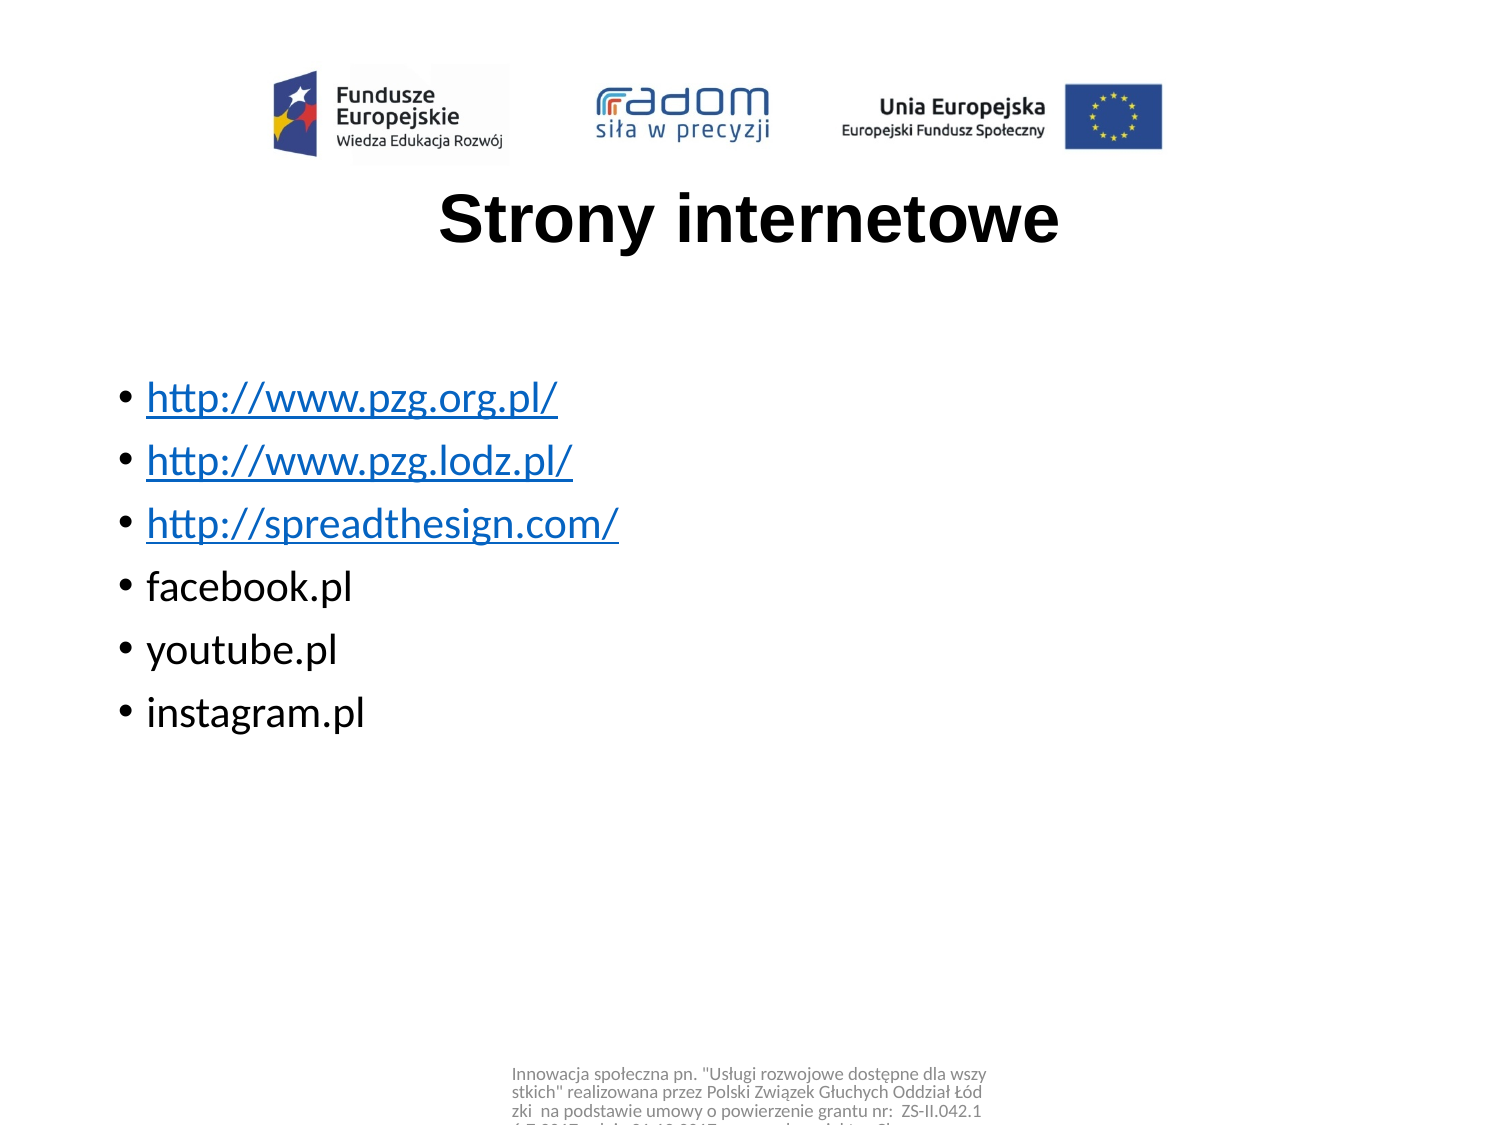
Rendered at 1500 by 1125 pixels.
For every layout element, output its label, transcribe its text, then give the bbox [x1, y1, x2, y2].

footer Innowacja społeczna pn. "Usługi rozwojowe dostępne dla wszystkich" realizowana przez Polski Związek Głuchych Oddział Łódzki na podstawie umowy o powierzenie grantu nr: ZS-II.042.16.7.2017 z dnia 21.12.2017 w ramach projektu „Chcemy pracować – innowacje w zakresie usług opiekuńczych dla osób zależnych” realizowanego przez Gminę Miasta Radomia w ramach programu Operacyjnego Wiedza Edukacja Rozwój 2014-2020 współfinansowanego ze środków Europejskiego Funduszu Społecznego IV Oś Priorytetowa POWER, Działanie 4.1: Innowacje społeczne [496, 1042, 1004, 1103]
list http://www.pzg.org.pl/ http://www.pzg.lodz.pl/ http://spreadthesign.com/ facebook.pl youtube.pl instagram.pl [103, 299, 1397, 1014]
title Strony internetowe [103, 111, 1397, 299]
picture [267, 61, 1183, 111]
